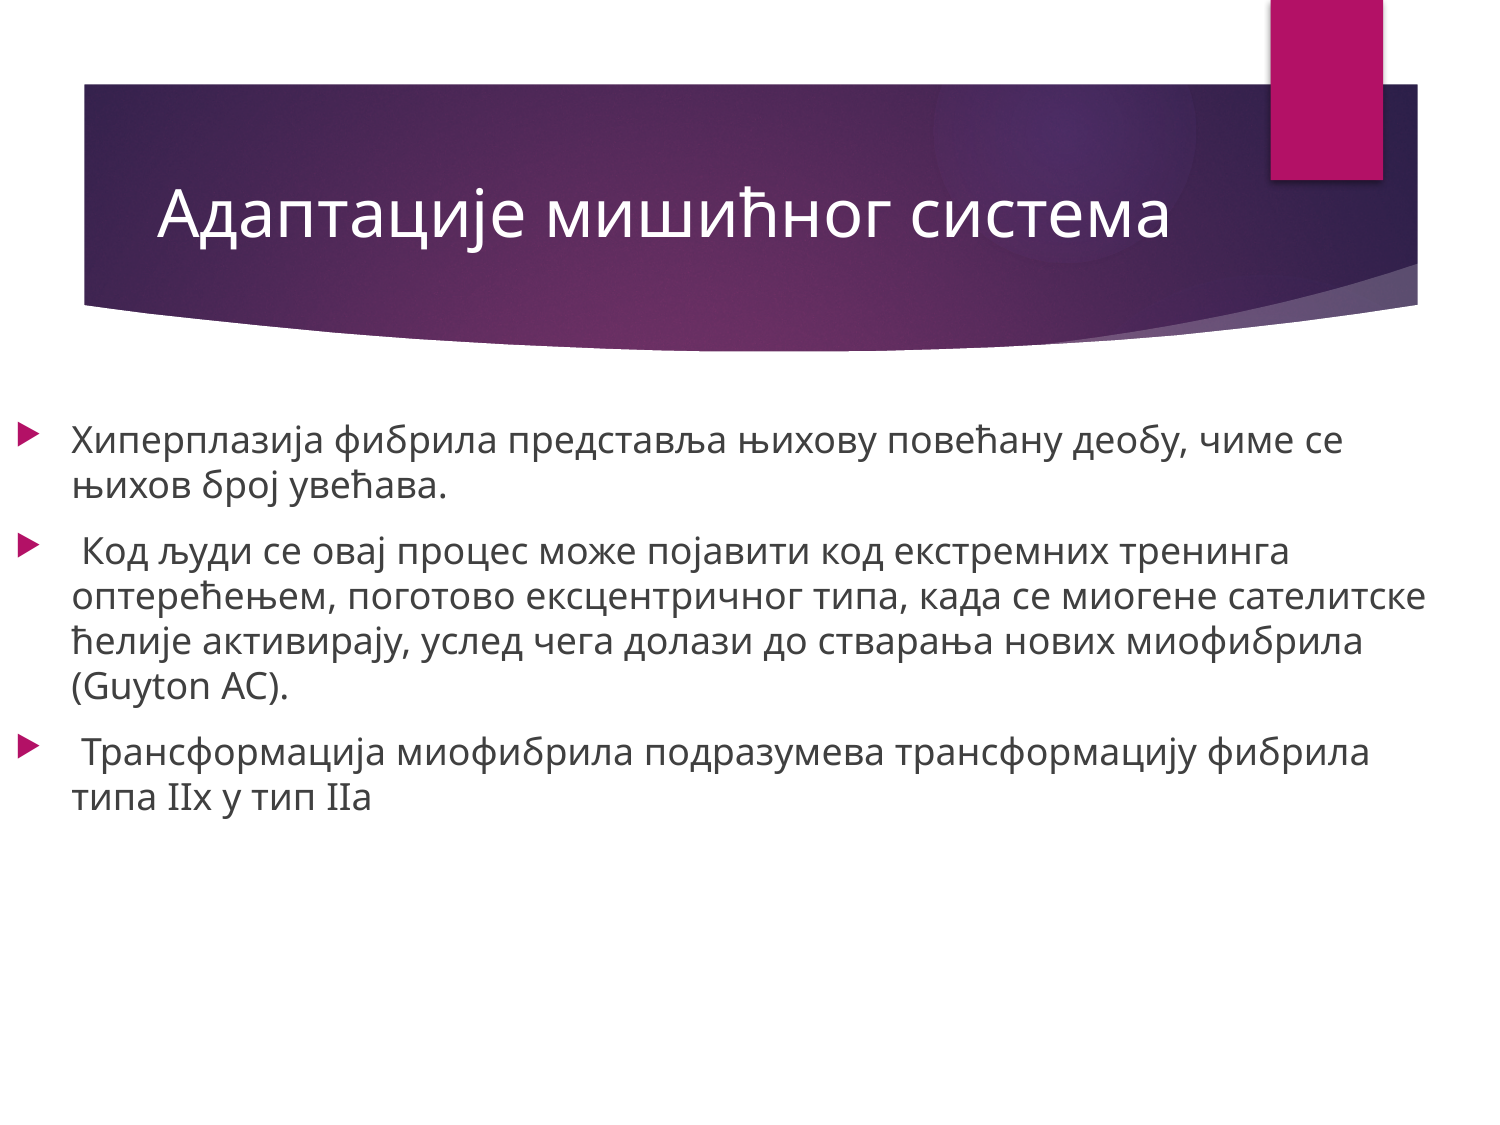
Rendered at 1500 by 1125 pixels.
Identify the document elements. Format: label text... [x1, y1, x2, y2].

title Адаптације мишићног система [142, 152, 1282, 269]
list Хиперплазија фибрила представља њихову повећану деобу, чиме се њихов број увећава. Код људи се овај процес може појавити код екстремних тренинга оптерећењем, поготово ексцентричног типа, када се миогене сателитске ћелије активирају, услед чега долази до стварања нових миофибрила (Guyton AC). Трансформација миофибрила подразумева трансформацију фибрила типа IIx у тип IIa [0, 408, 1483, 988]
